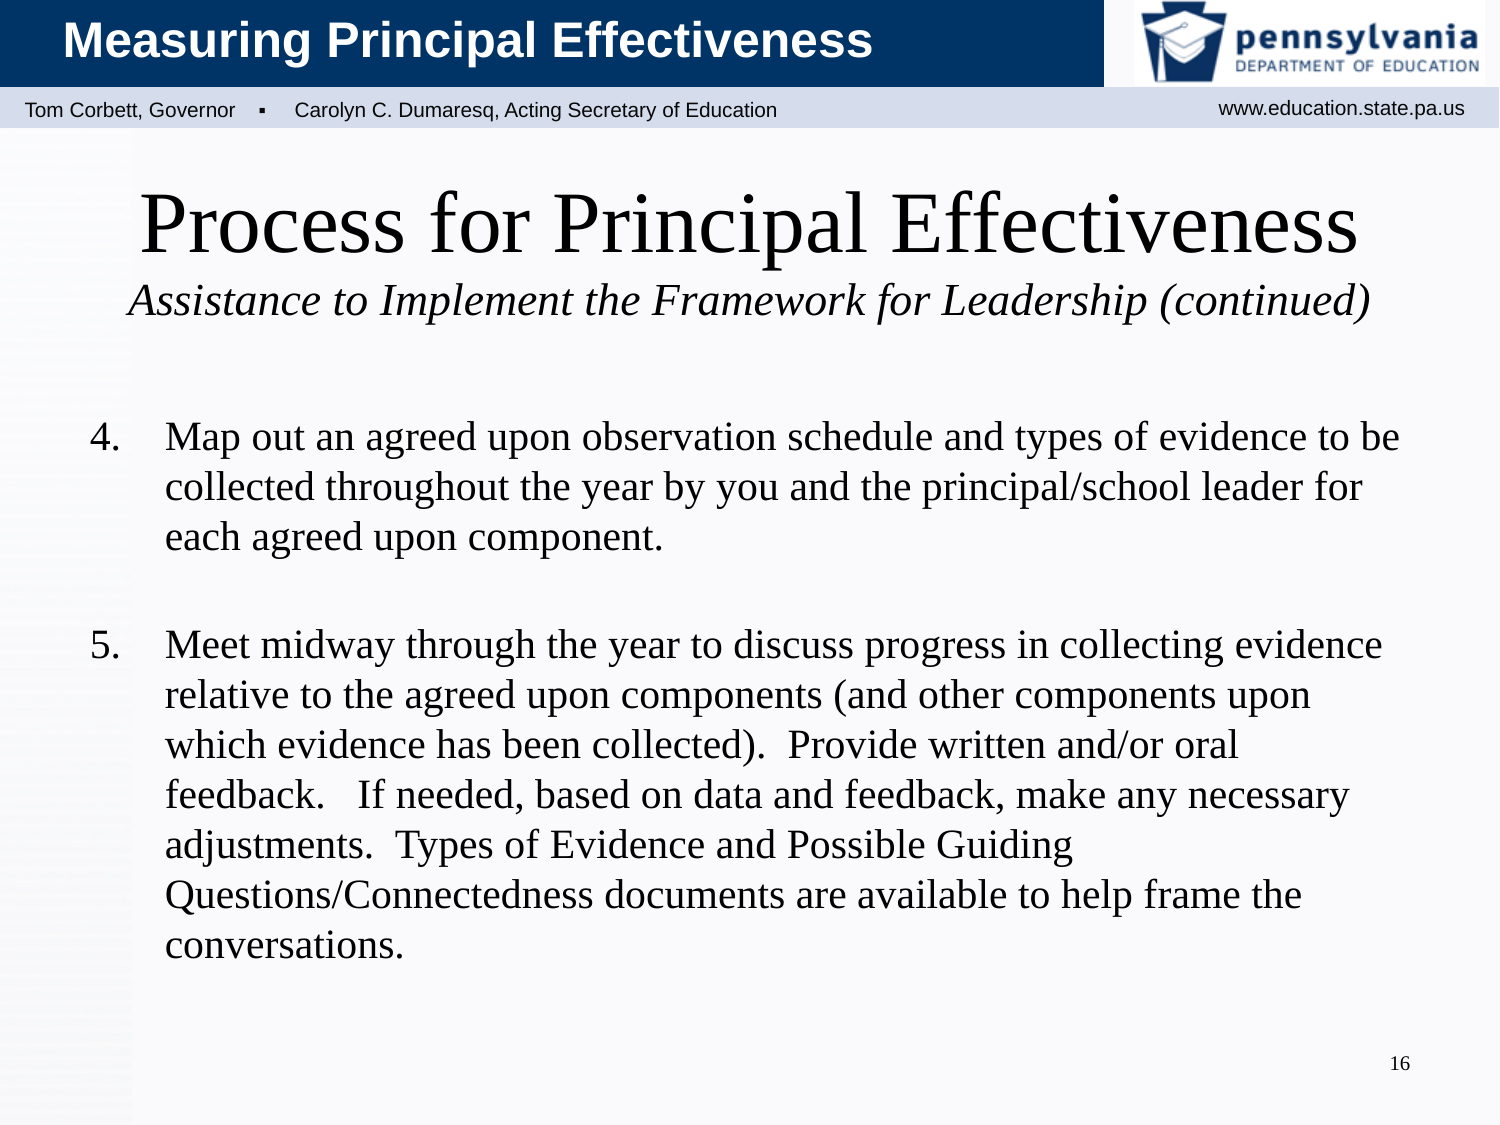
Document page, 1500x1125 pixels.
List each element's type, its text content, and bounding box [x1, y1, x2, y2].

list Map out an agreed upon observation schedule and types of evidence to be collected throughout the year by you and the principal/school leader for each agreed upon component. Meet midway through the year to discuss progress in collecting evidence relative to the agreed upon components (and other components upon which evidence has been collected). Provide written and/or oral feedback. If needed, based on data and feedback, make any necessary adjustments. Types of Evidence and Possible Guiding Questions/Connectedness documents are available to help frame the conversations. [75, 342, 1425, 1086]
text_box 16 [1374, 1042, 1444, 1103]
title Process for Principal Effectiveness Assistance to Implement the Framework for Leadership (continued) [75, 157, 1425, 336]
picture [0, 0, 1500, 1125]
